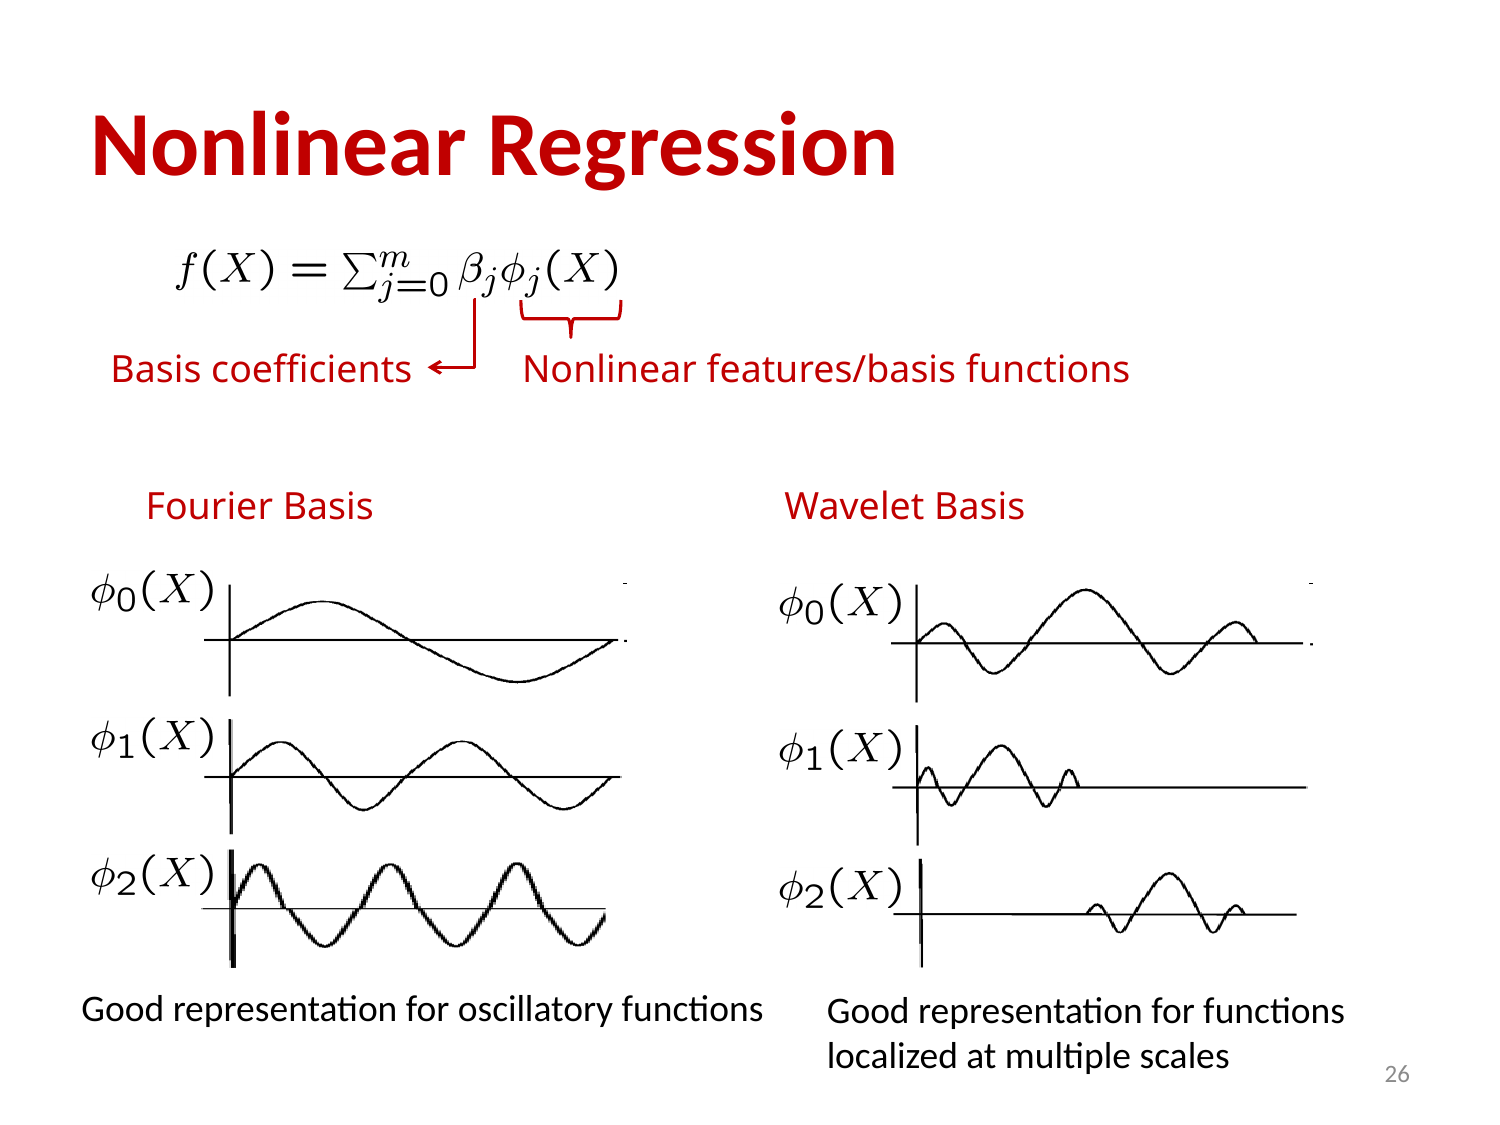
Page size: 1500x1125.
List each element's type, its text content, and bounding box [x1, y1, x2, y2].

text_box Nonlinear features/basis functions [507, 337, 1146, 398]
text_box Fourier Basis Wavelet Basis [130, 474, 1041, 535]
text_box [778, 582, 1365, 1085]
text_box Good representation for oscillatory functions [66, 976, 773, 1037]
picture [174, 249, 617, 304]
title Nonlinear Regression [75, 45, 1425, 233]
picture [91, 570, 627, 969]
text_box [520, 300, 622, 337]
text_box Basis coefficients [95, 337, 428, 398]
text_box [421, 313, 490, 354]
slide_number 26 [1074, 1042, 1425, 1103]
